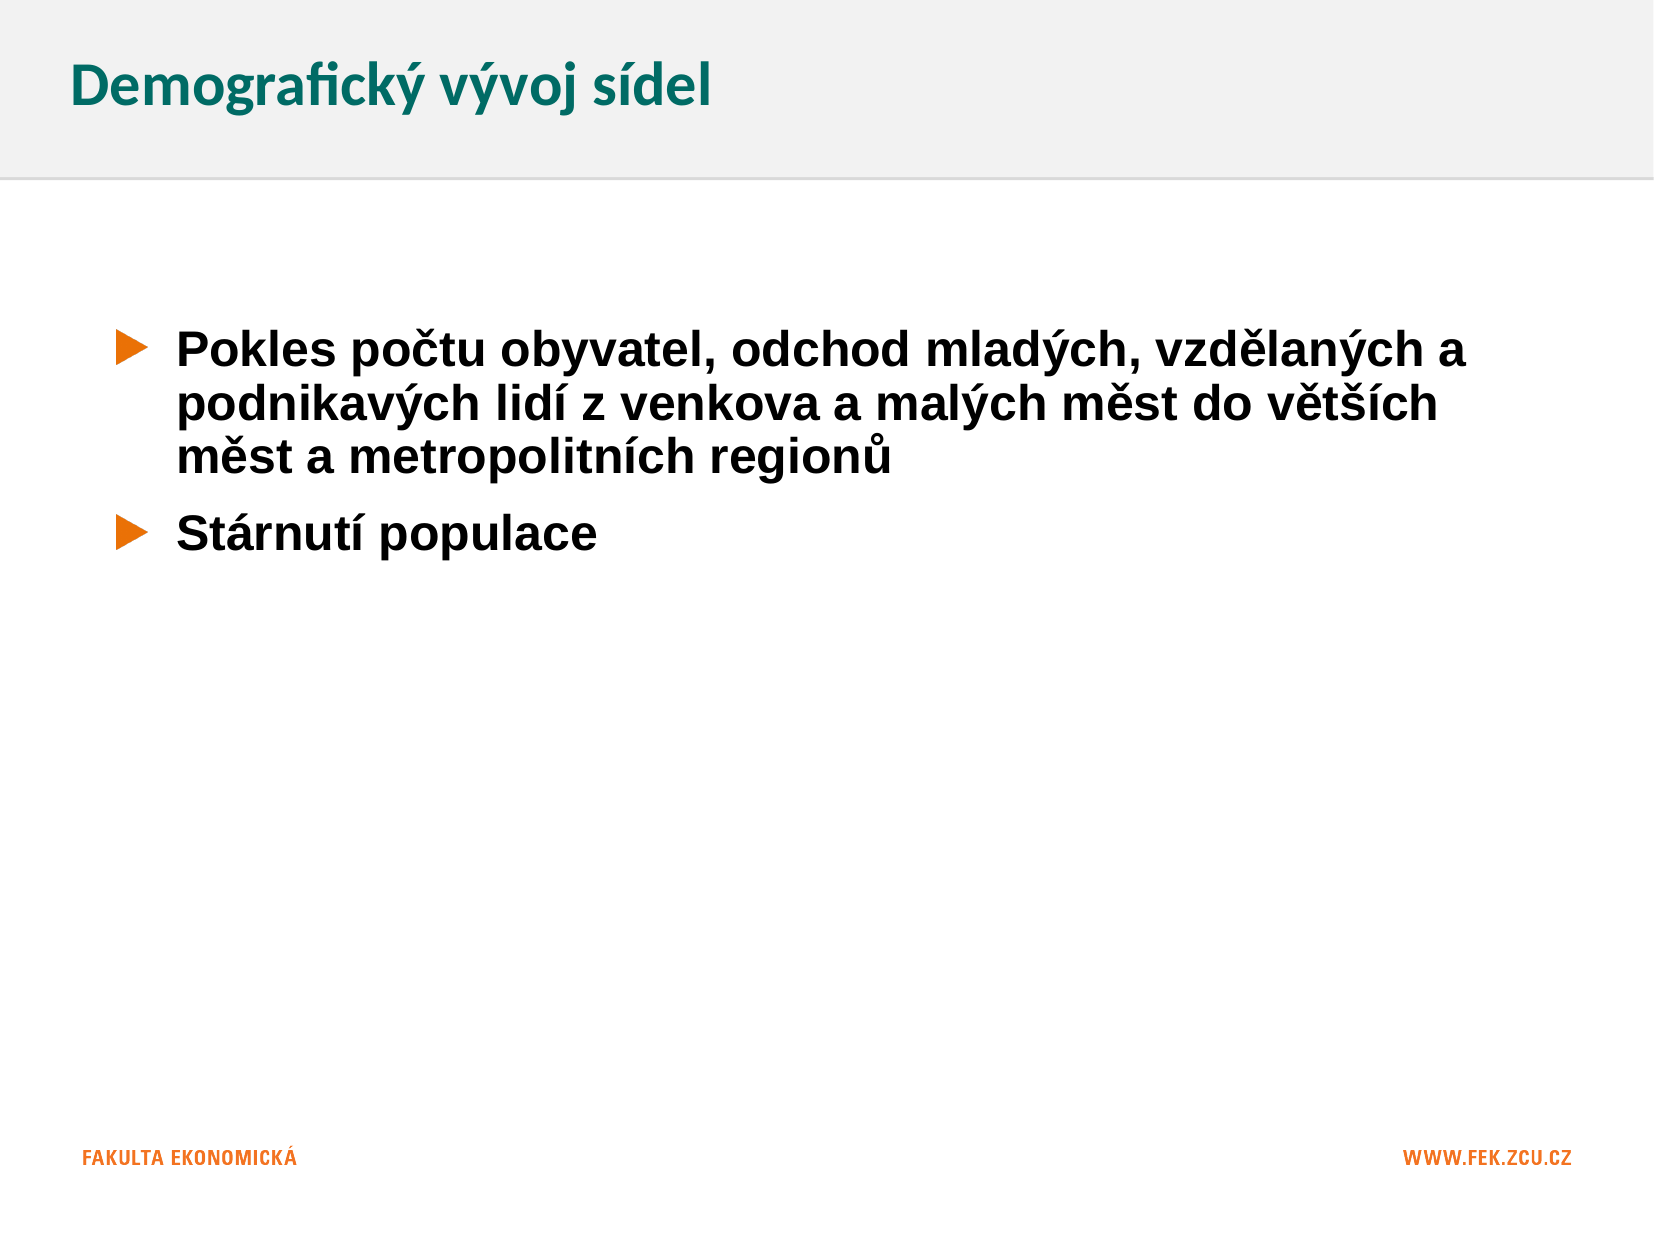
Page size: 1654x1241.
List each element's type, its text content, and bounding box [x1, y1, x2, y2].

picture [1086, 1128, 1583, 1187]
picture [70, 1128, 567, 1187]
picture [116, 329, 148, 365]
picture [116, 514, 148, 550]
list Pokles počtu obyvatel, odchod mladých, vzdělaných a podnikavých lidí z venkova a malých měst do větších měst a metropolitních regionů Stárnutí populace [34, 322, 1620, 1051]
title Demografický vývoj sídel [0, 0, 1654, 178]
